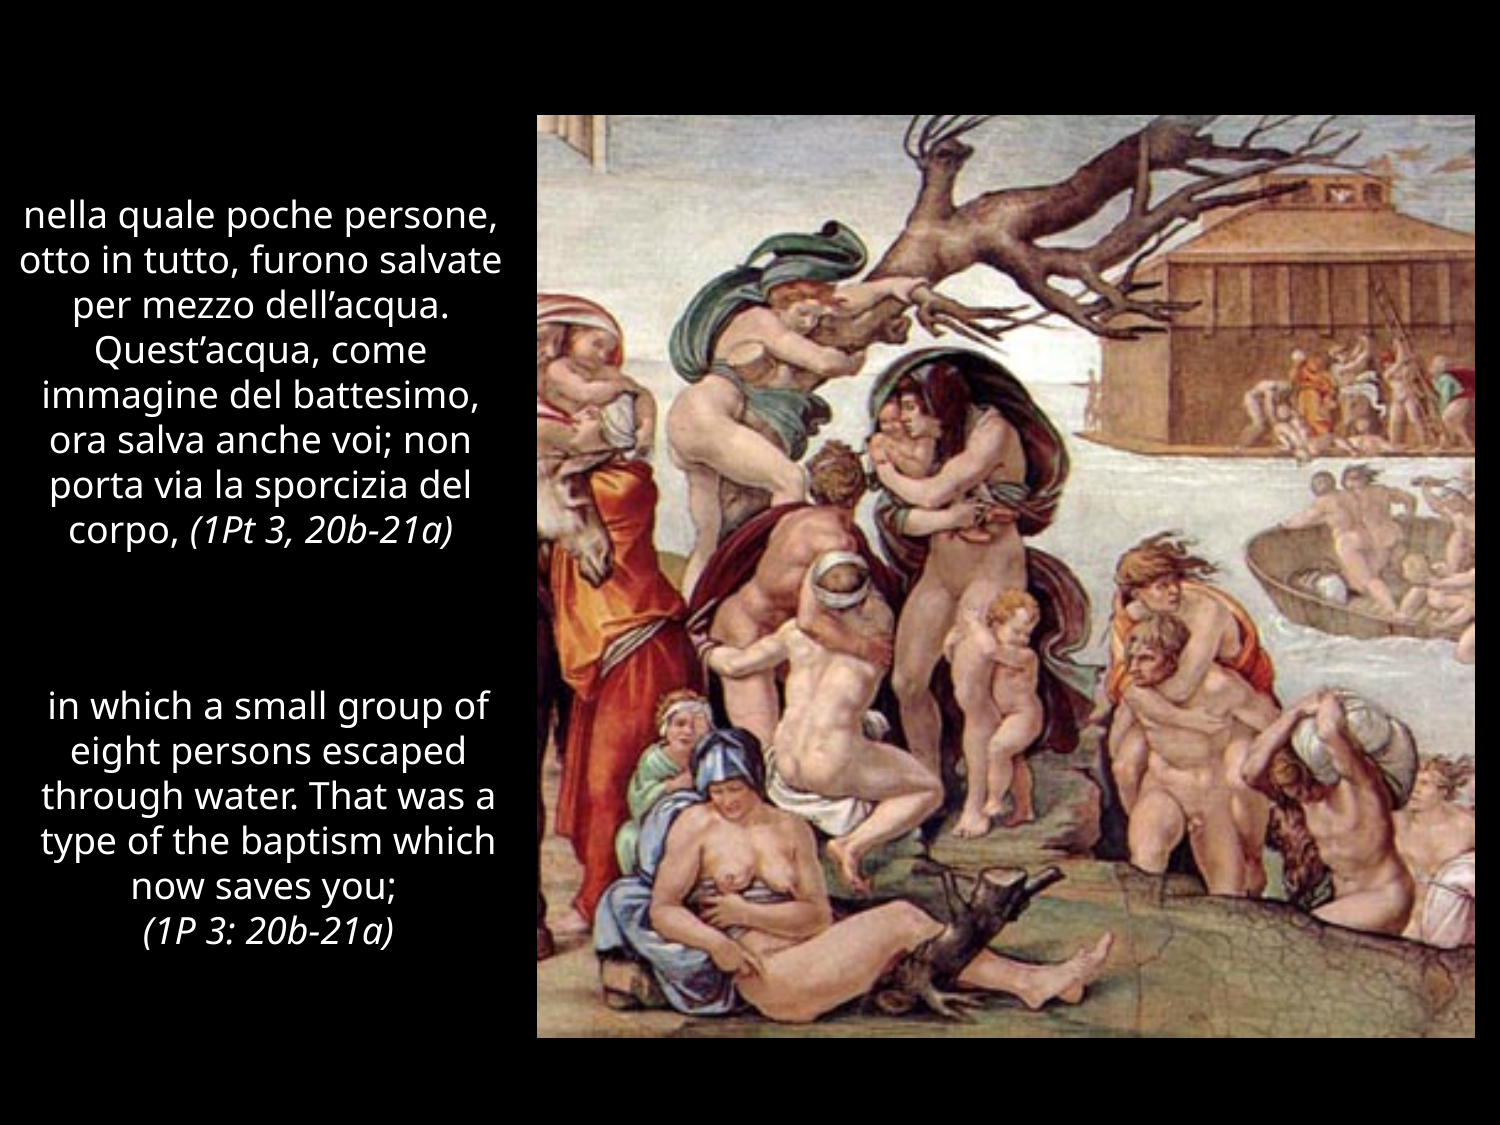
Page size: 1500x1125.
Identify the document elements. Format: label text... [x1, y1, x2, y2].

title nella quale poche persone, otto in tutto, furono salvate per mezzo dell’acqua. Quest’acqua, come immagine del battesimo, ora salva anche voi; non porta via la sporcizia del corpo, (1Pt 3, 20b-21a) [0, 299, 522, 488]
text_box in which a small group of eight persons escaped through water. That was a type of the baptism which now saves you; (1P 3: 20b-21a) [0, 674, 537, 960]
picture [537, 115, 1475, 1038]
